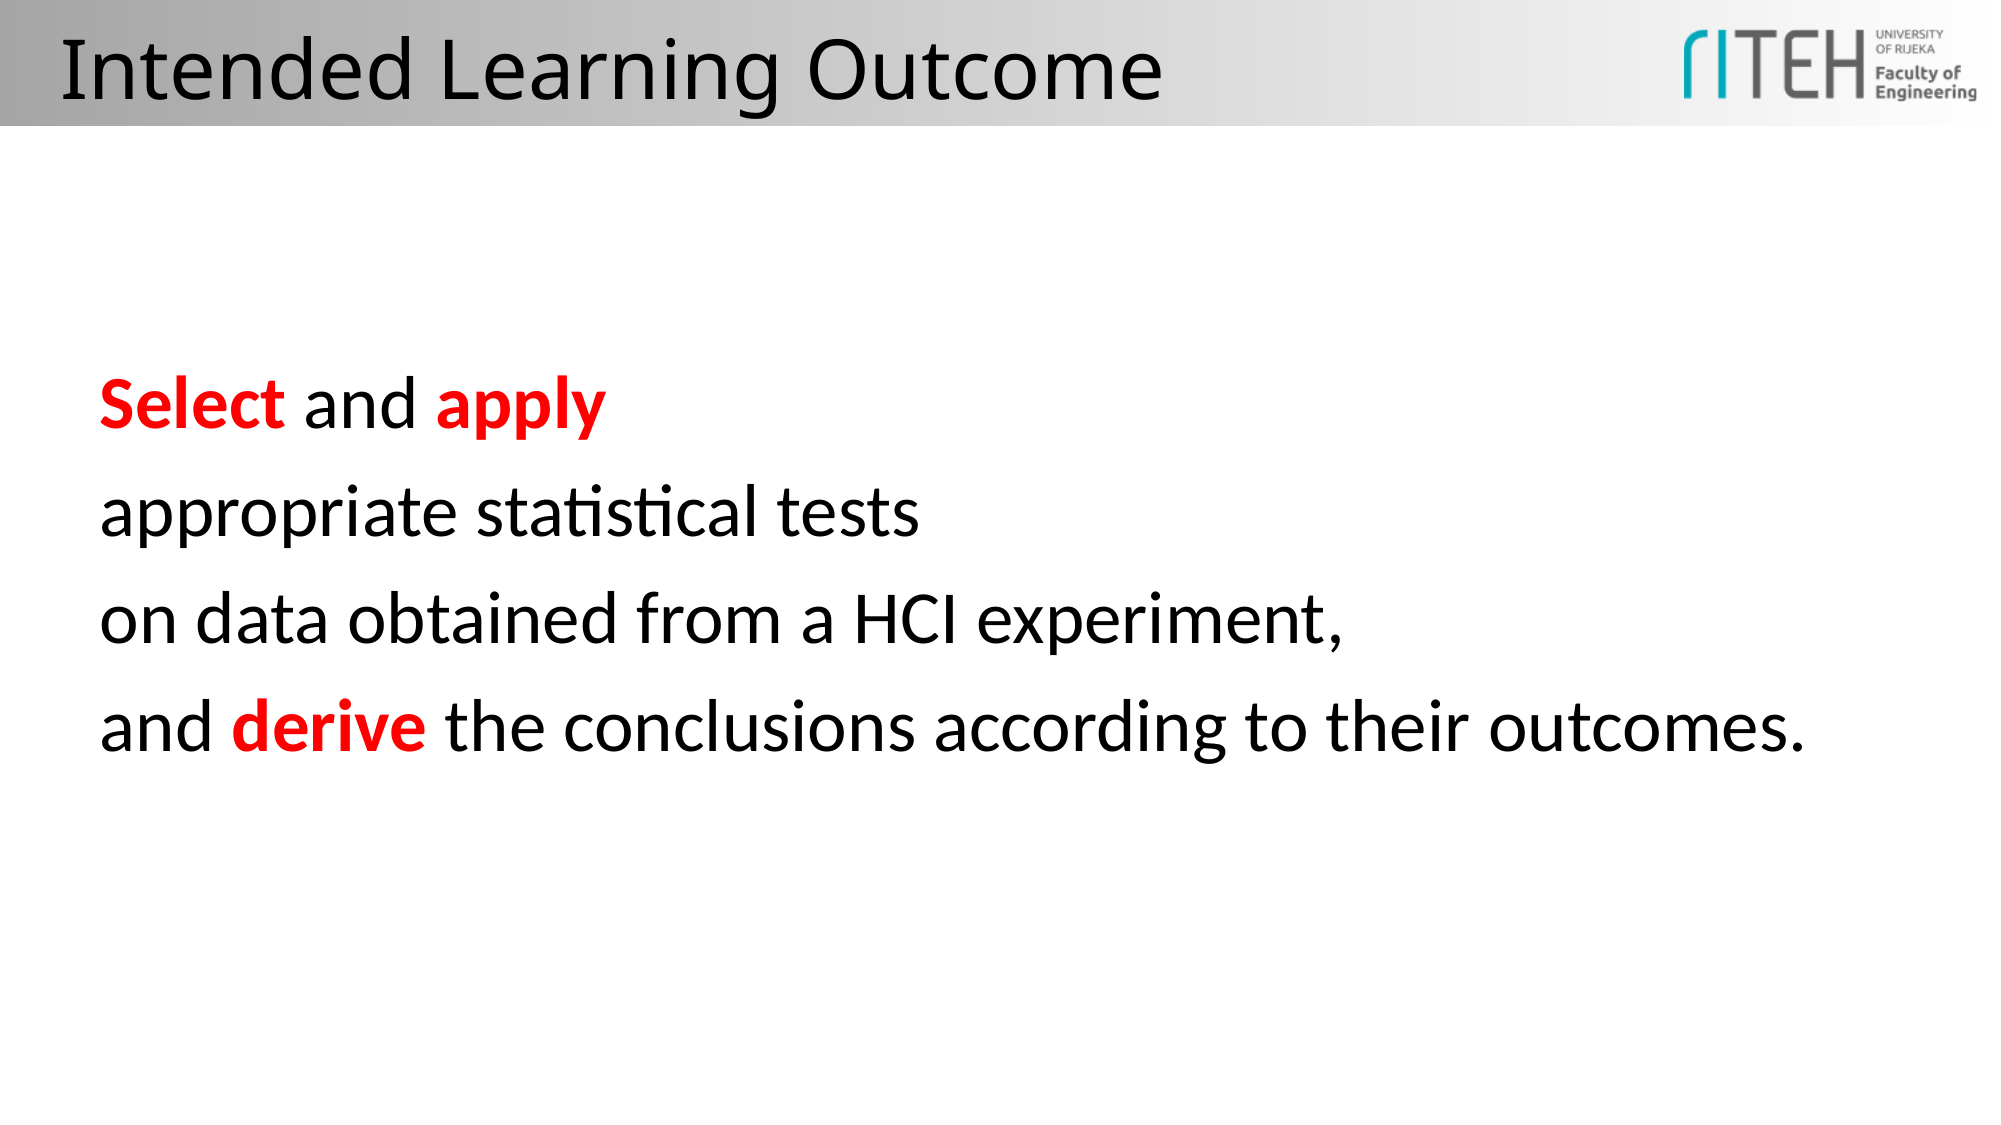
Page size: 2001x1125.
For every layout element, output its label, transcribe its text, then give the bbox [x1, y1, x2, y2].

text_box Select and apply appropriate statistical tests on data obtained from a HCI experiment, and derive the conclusions according to their outcomes. [84, 327, 1853, 800]
picture [1683, 20, 1977, 107]
title Intended Learning Outcome [45, 20, 1224, 126]
text_box [0, 0, 2000, 127]
